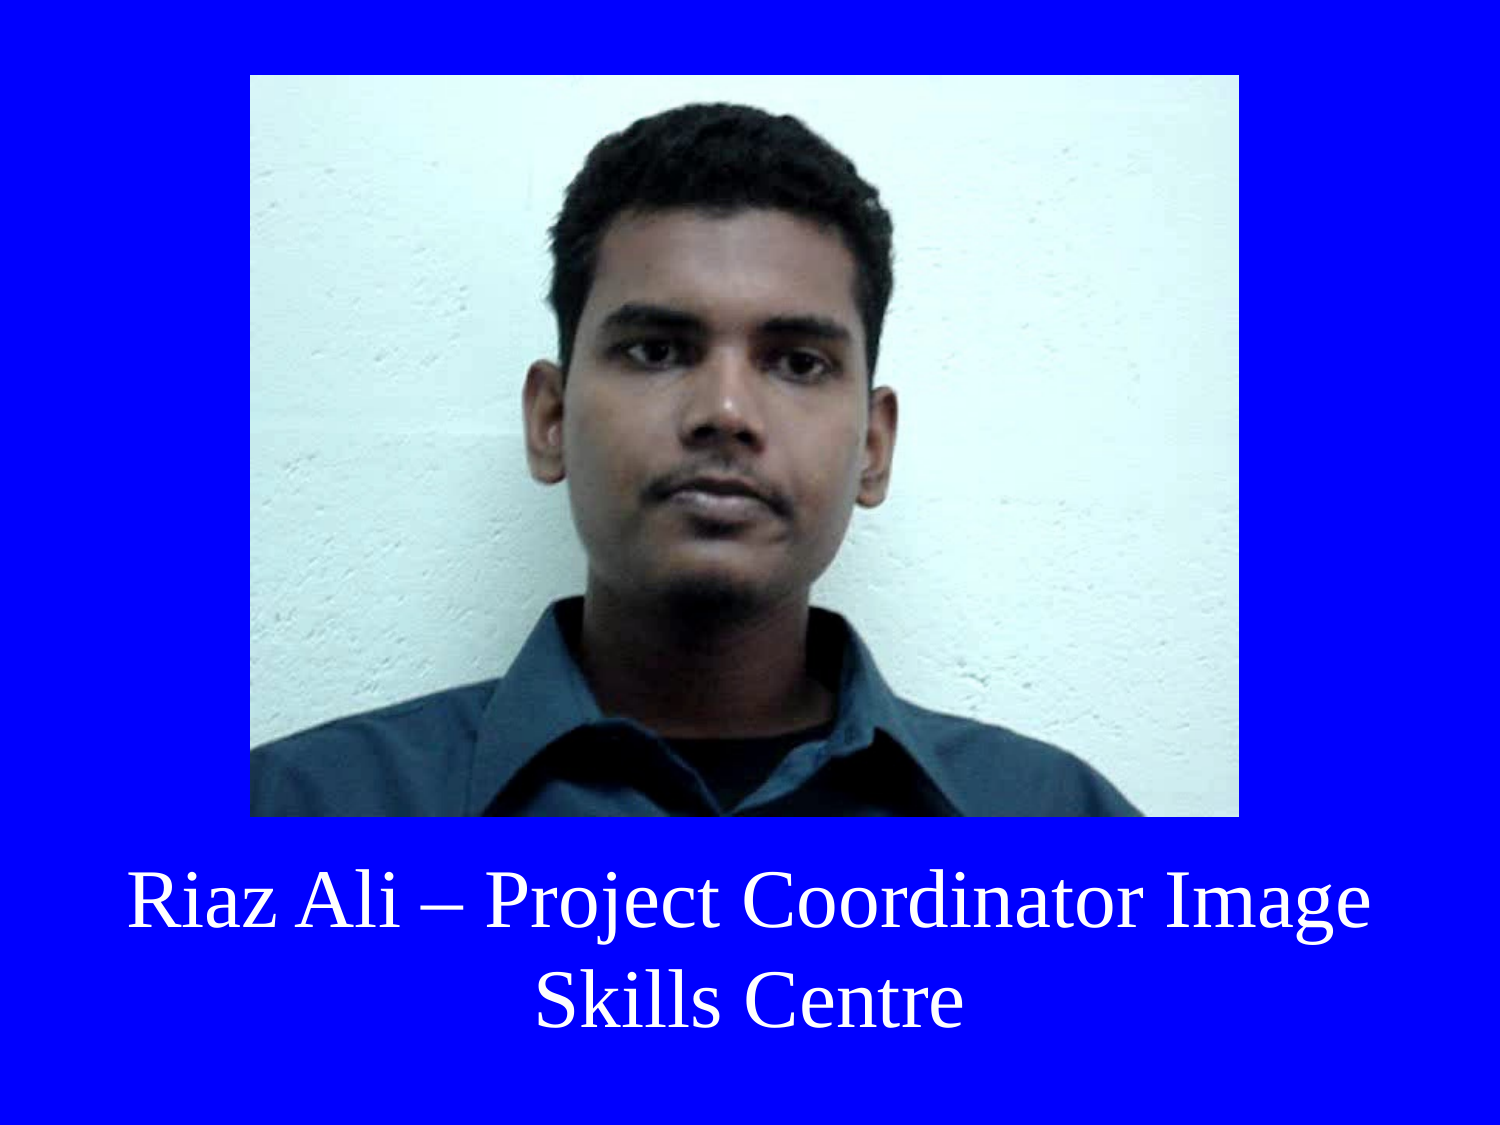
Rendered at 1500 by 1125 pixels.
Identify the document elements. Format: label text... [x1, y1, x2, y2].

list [249, 74, 1241, 818]
title Riaz Ali – Project Coordinator Image Skills Centre [74, 849, 1426, 1038]
